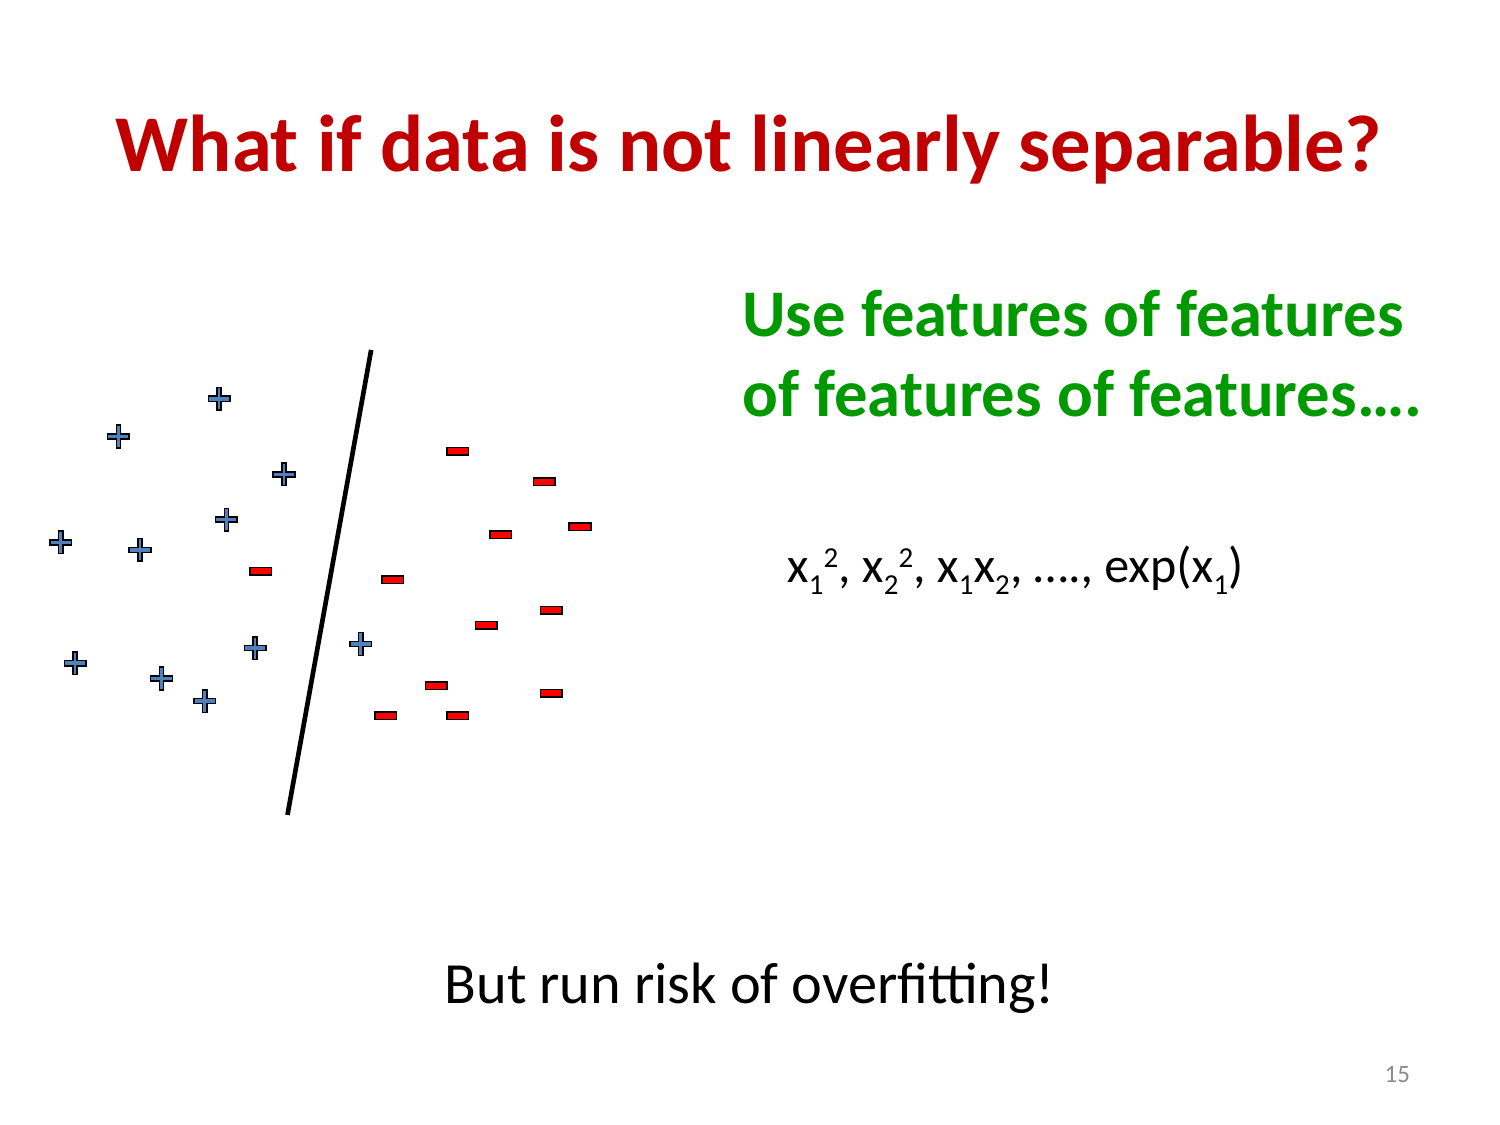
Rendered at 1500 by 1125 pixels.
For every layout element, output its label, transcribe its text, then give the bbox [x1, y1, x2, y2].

text_box Use features of features of features of features…. [727, 262, 1438, 438]
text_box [249, 447, 592, 720]
text_box But run risk of overfitting! [430, 937, 1071, 1023]
slide_number 15 [1074, 1042, 1425, 1103]
title What if data is not linearly separable? [75, 45, 1425, 233]
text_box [49, 387, 296, 713]
text_box x12, x22, x1x2, …., exp(x1) [772, 524, 1259, 608]
